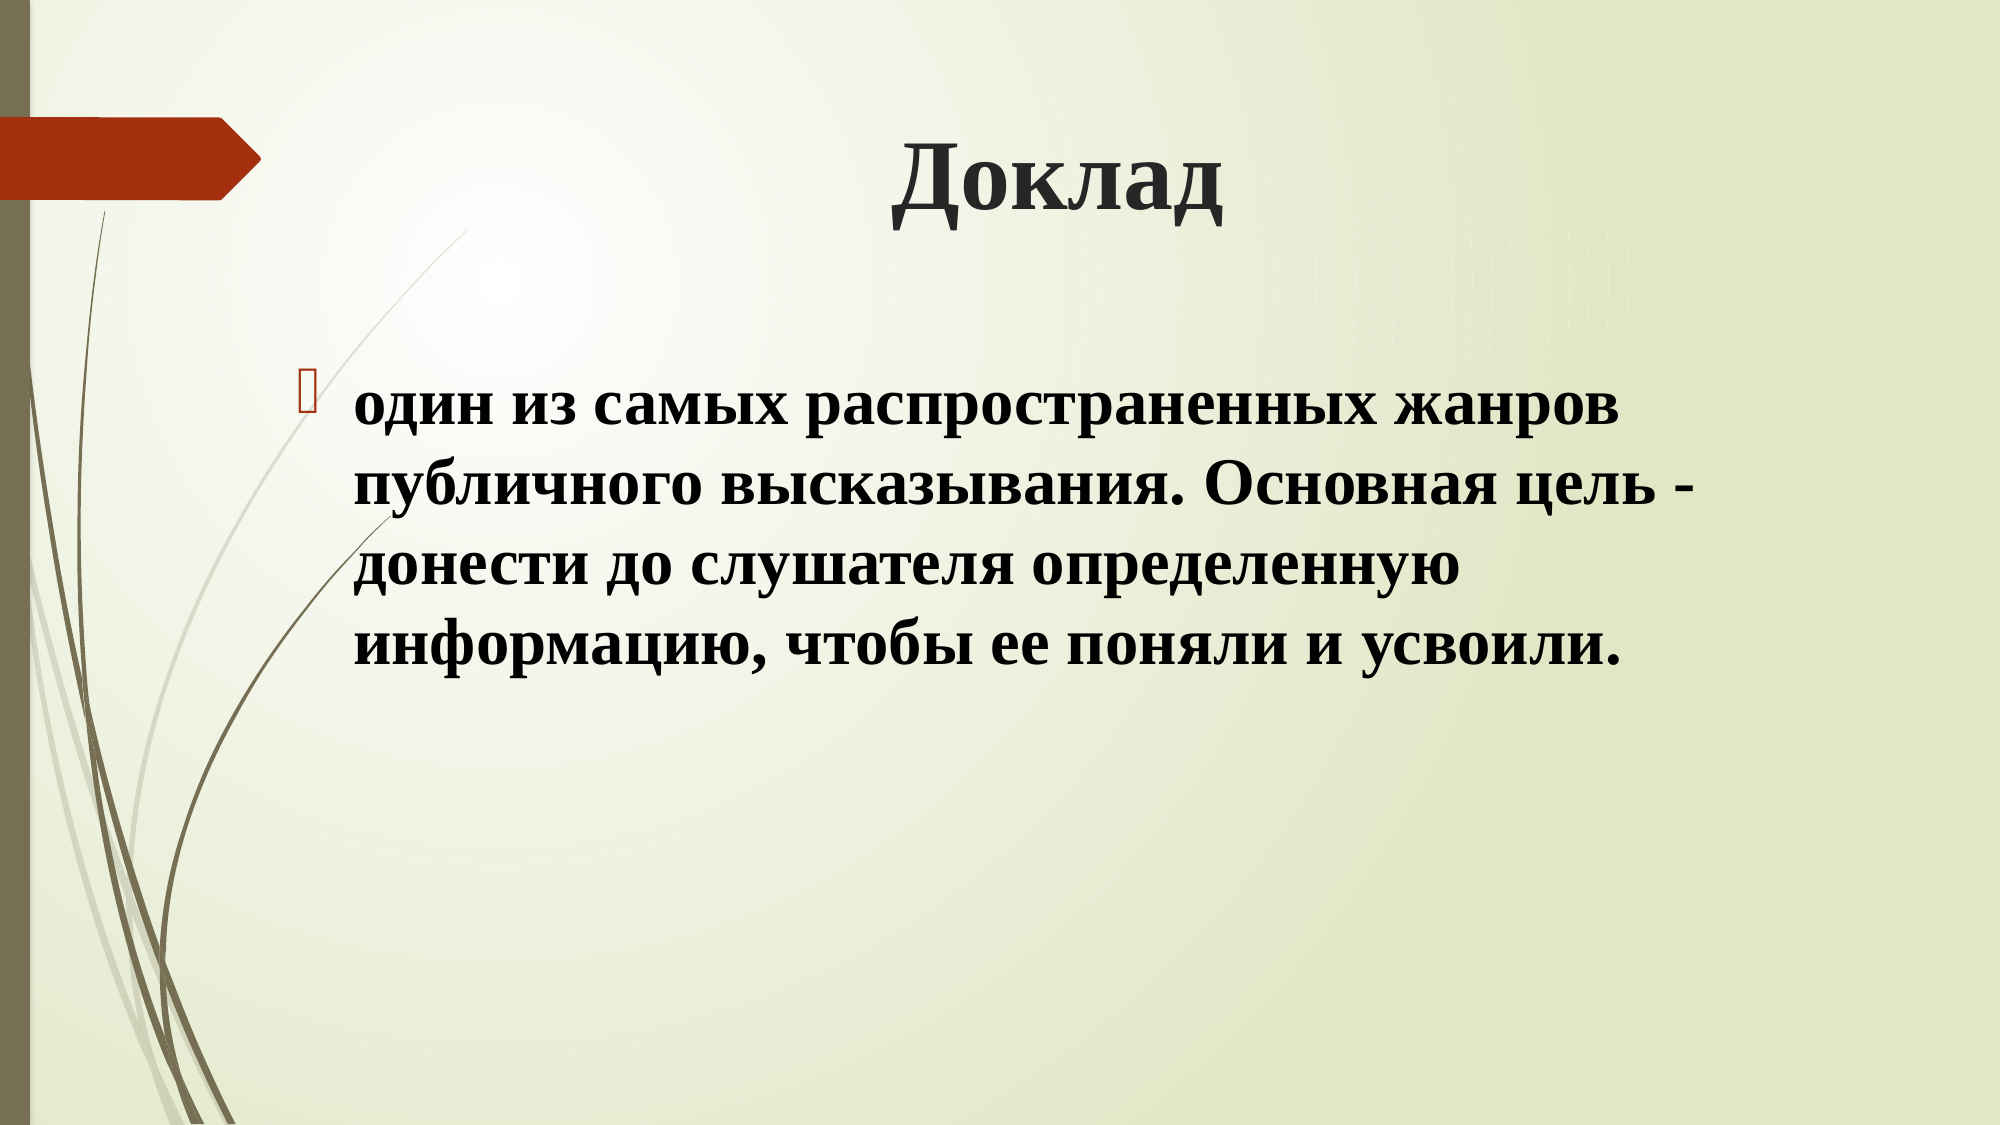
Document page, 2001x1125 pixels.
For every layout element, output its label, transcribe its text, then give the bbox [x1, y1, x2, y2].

list один из самых распространенных жанров публичного высказывания. Основная цель - донести до слушателя определенную информацию, чтобы ее поняли и усвоили. [281, 350, 1888, 793]
title Доклад [437, 102, 1679, 278]
